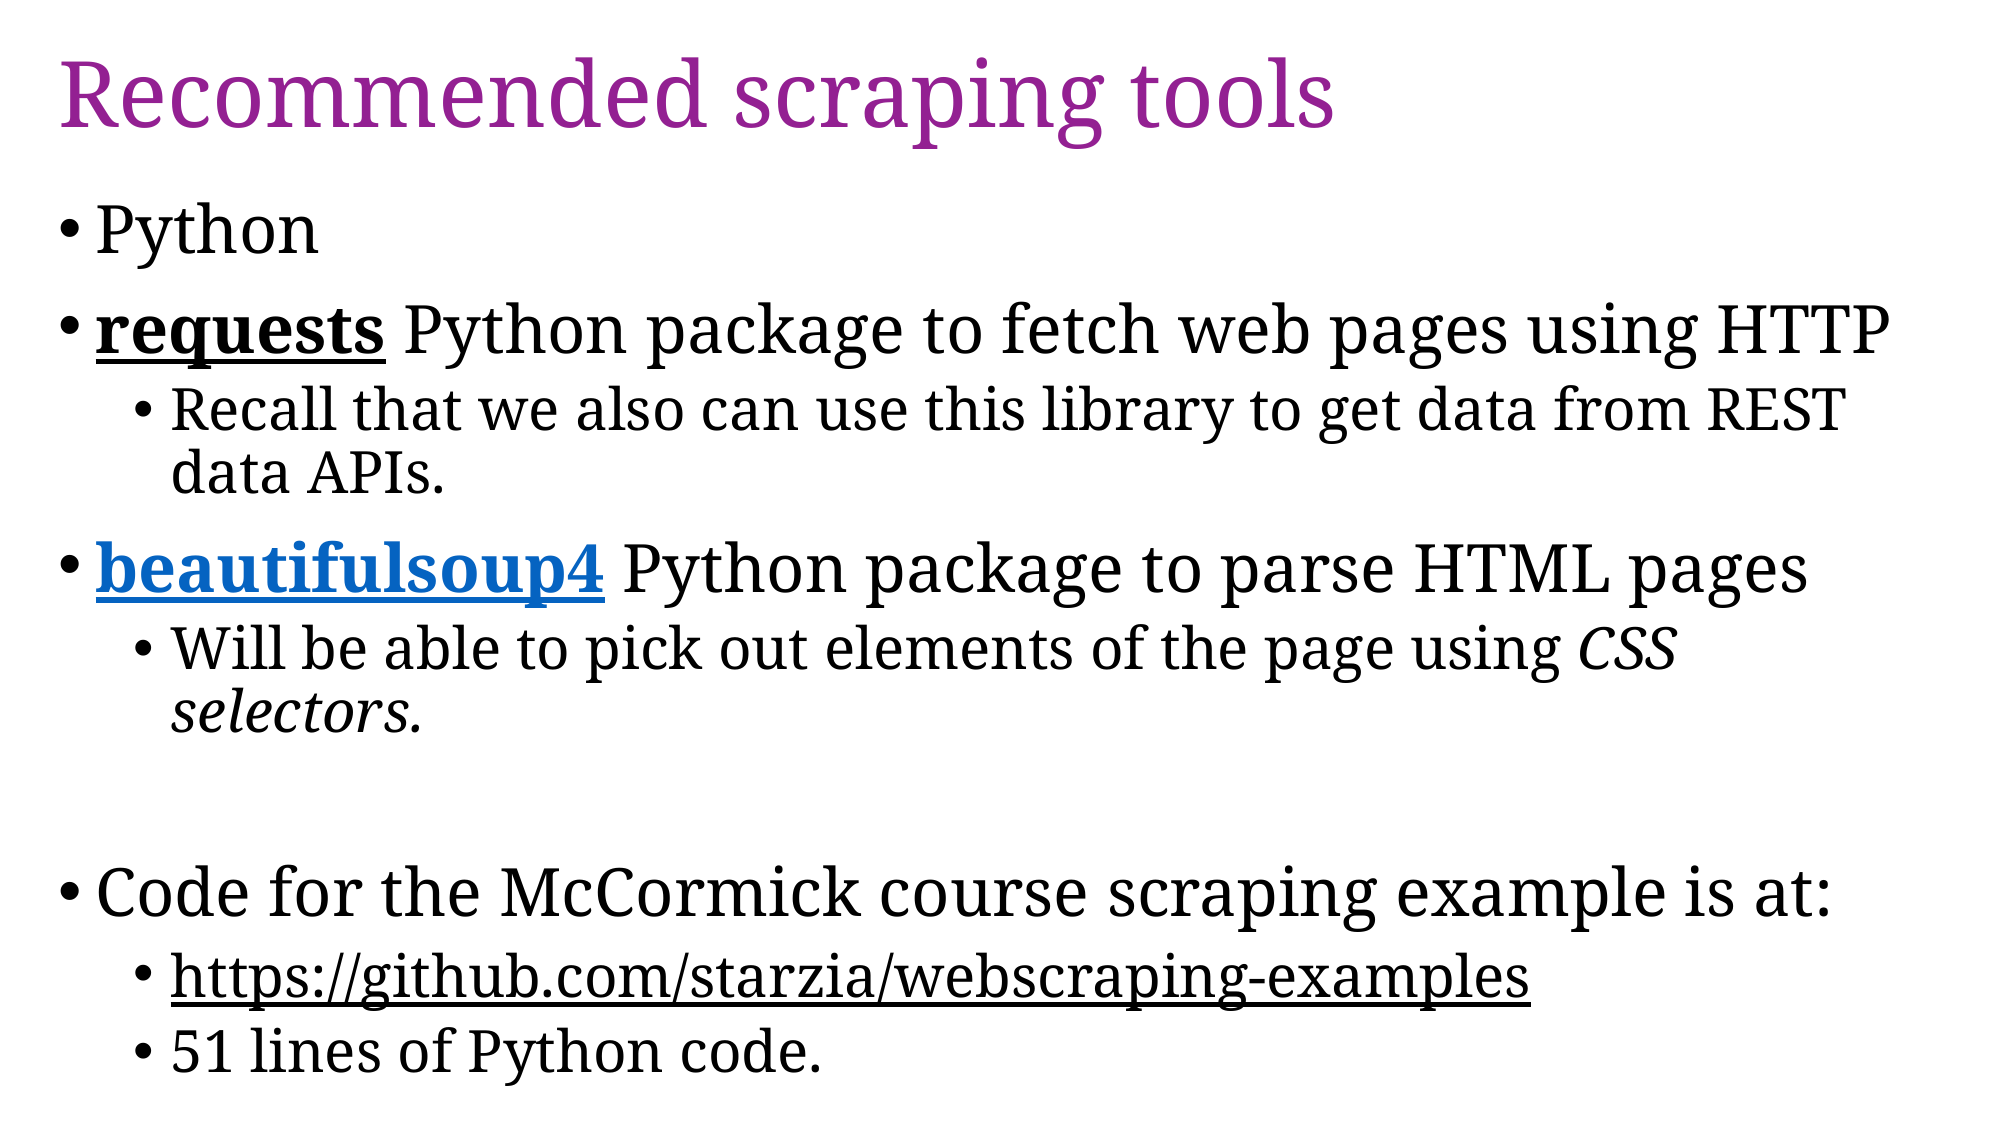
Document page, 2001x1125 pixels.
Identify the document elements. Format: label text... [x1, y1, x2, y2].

title Recommended scraping tools [43, 25, 1953, 171]
list Python requests Python package to fetch web pages using HTTP Recall that we also can use this library to get data from REST data APIs. beautifulsoup4 Python package to parse HTML pages Will be able to pick out elements of the page using CSS selectors. Code for the McCormick course scraping example is at: https://github.com/starzia/webscraping-examples 51 lines of Python code. [43, 188, 1953, 1106]
